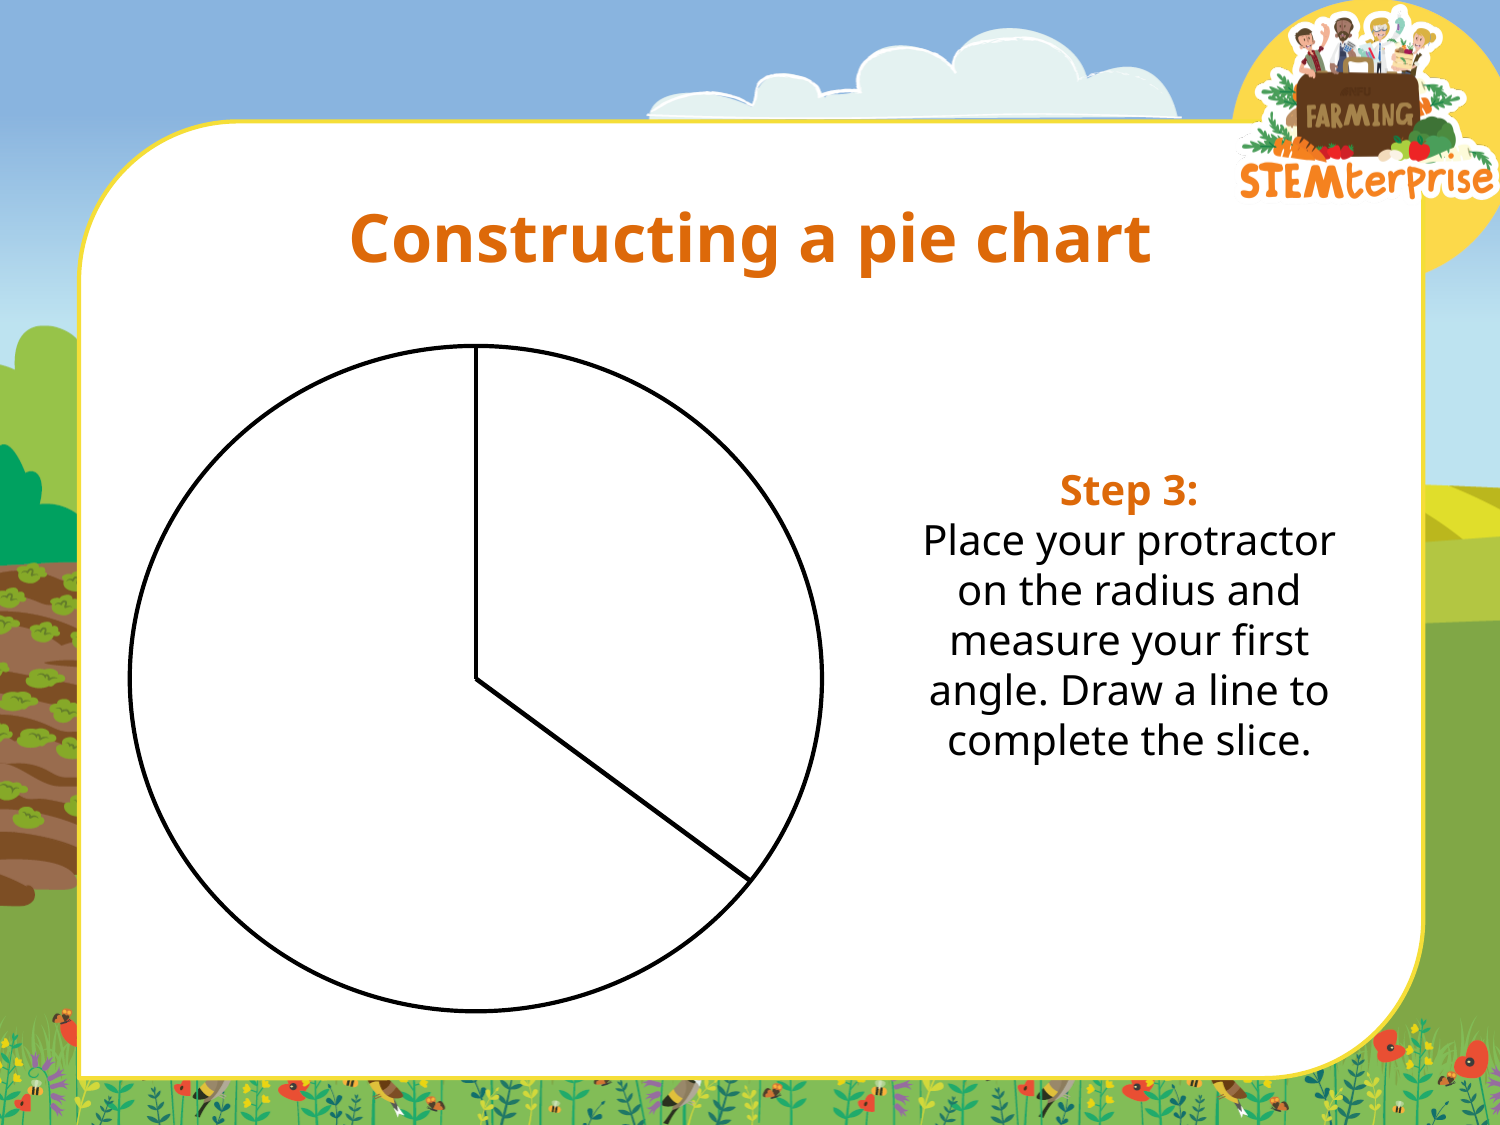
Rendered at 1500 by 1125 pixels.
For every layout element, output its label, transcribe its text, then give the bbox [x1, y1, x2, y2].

picture [0, 0, 1500, 1125]
text_box [76, 214, 1426, 1081]
text_box Constructing a pie chart [79, 148, 1424, 344]
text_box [475, 678, 752, 882]
text_box Step 3: Place your protractor on the radius and measure your first angle. Draw a line to complete the slice. [891, 456, 1368, 816]
text_box [127, 343, 825, 1014]
text_box [146, 119, 1228, 148]
